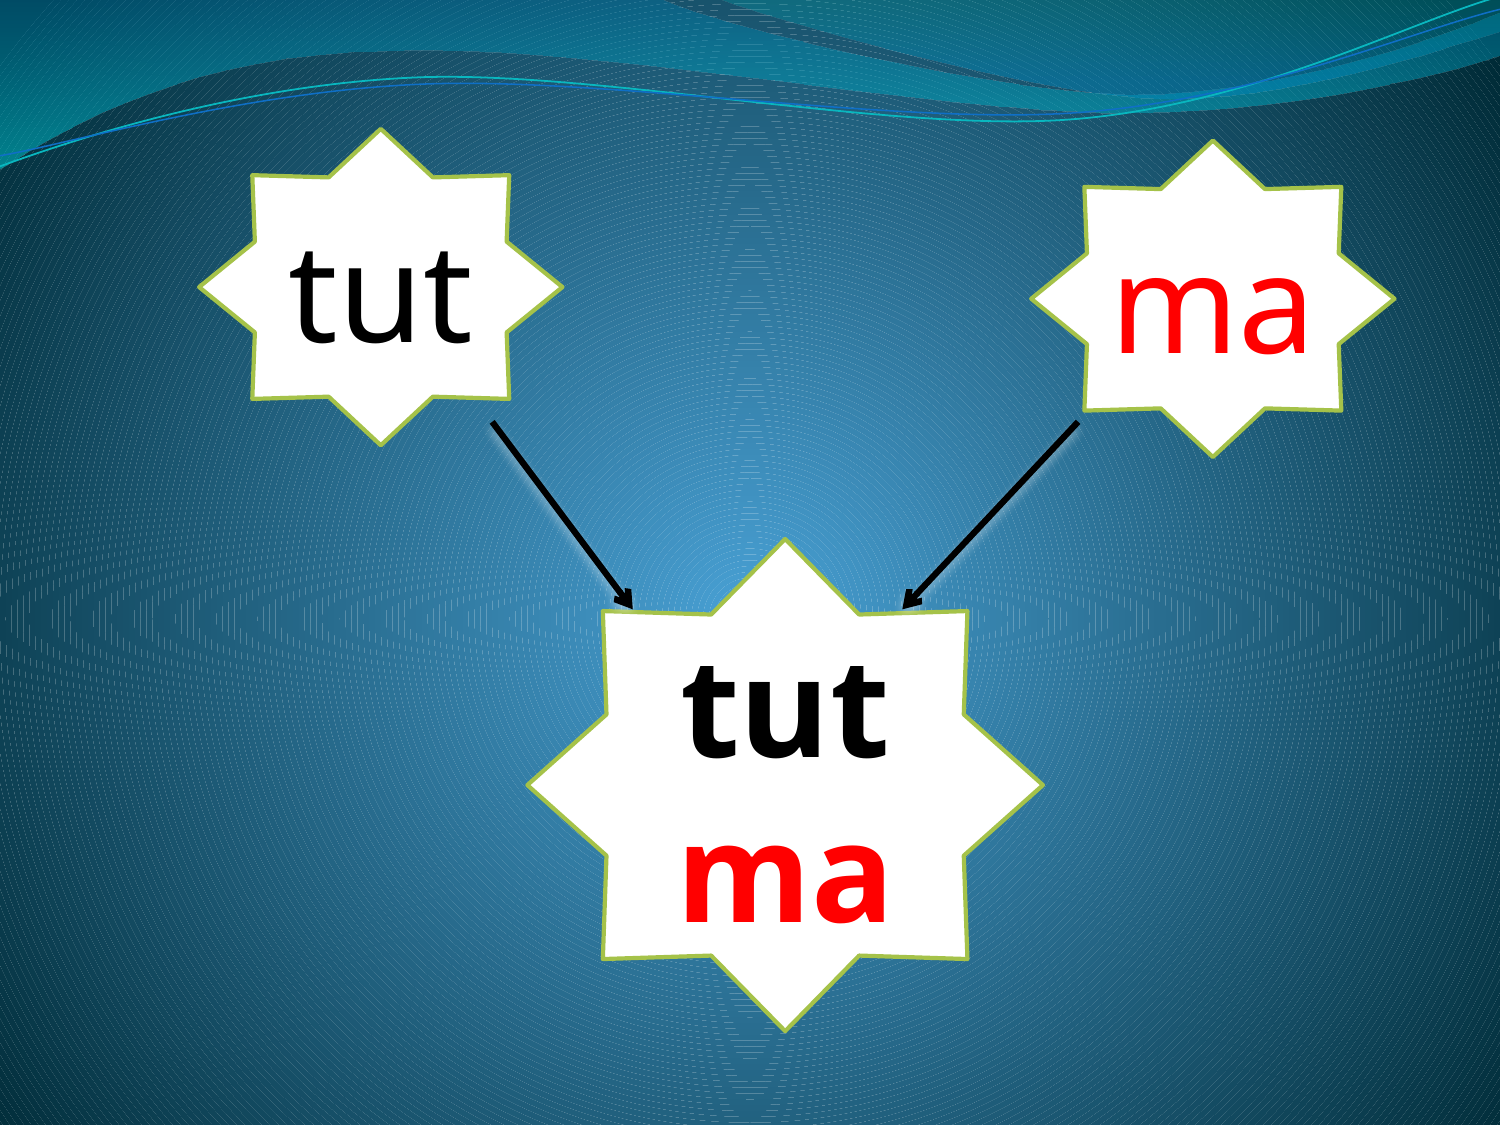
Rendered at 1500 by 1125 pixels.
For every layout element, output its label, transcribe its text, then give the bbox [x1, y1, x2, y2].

text_box tut [197, 127, 565, 447]
text_box ki [893, 611, 970, 618]
text_box ma [1029, 139, 1397, 459]
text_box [896, 427, 1085, 604]
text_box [468, 445, 657, 587]
text_box tutma [525, 536, 1046, 1034]
text_box ki [610, 609, 636, 617]
